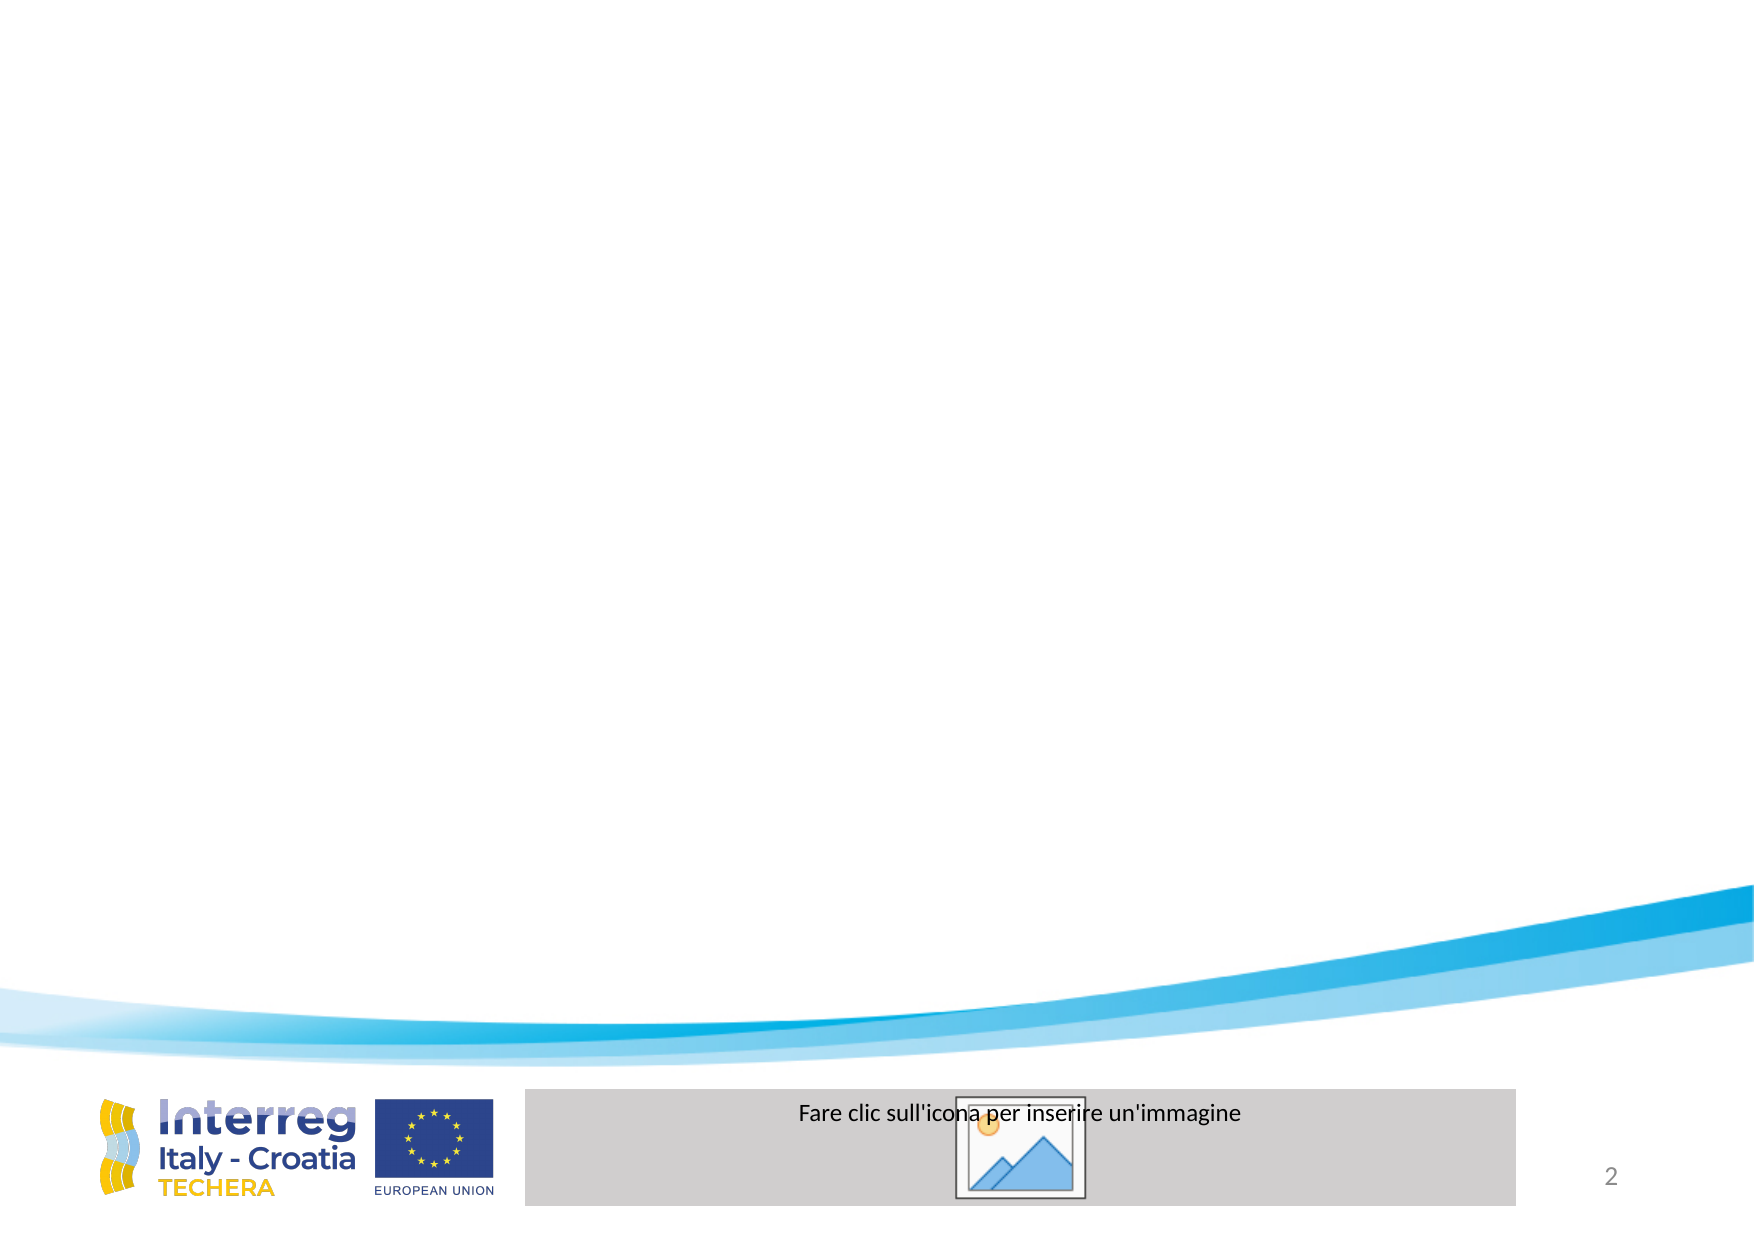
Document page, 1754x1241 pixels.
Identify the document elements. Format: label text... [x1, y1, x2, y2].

slide_number 2 [1521, 1132, 1634, 1216]
picture [0, 884, 1754, 1218]
